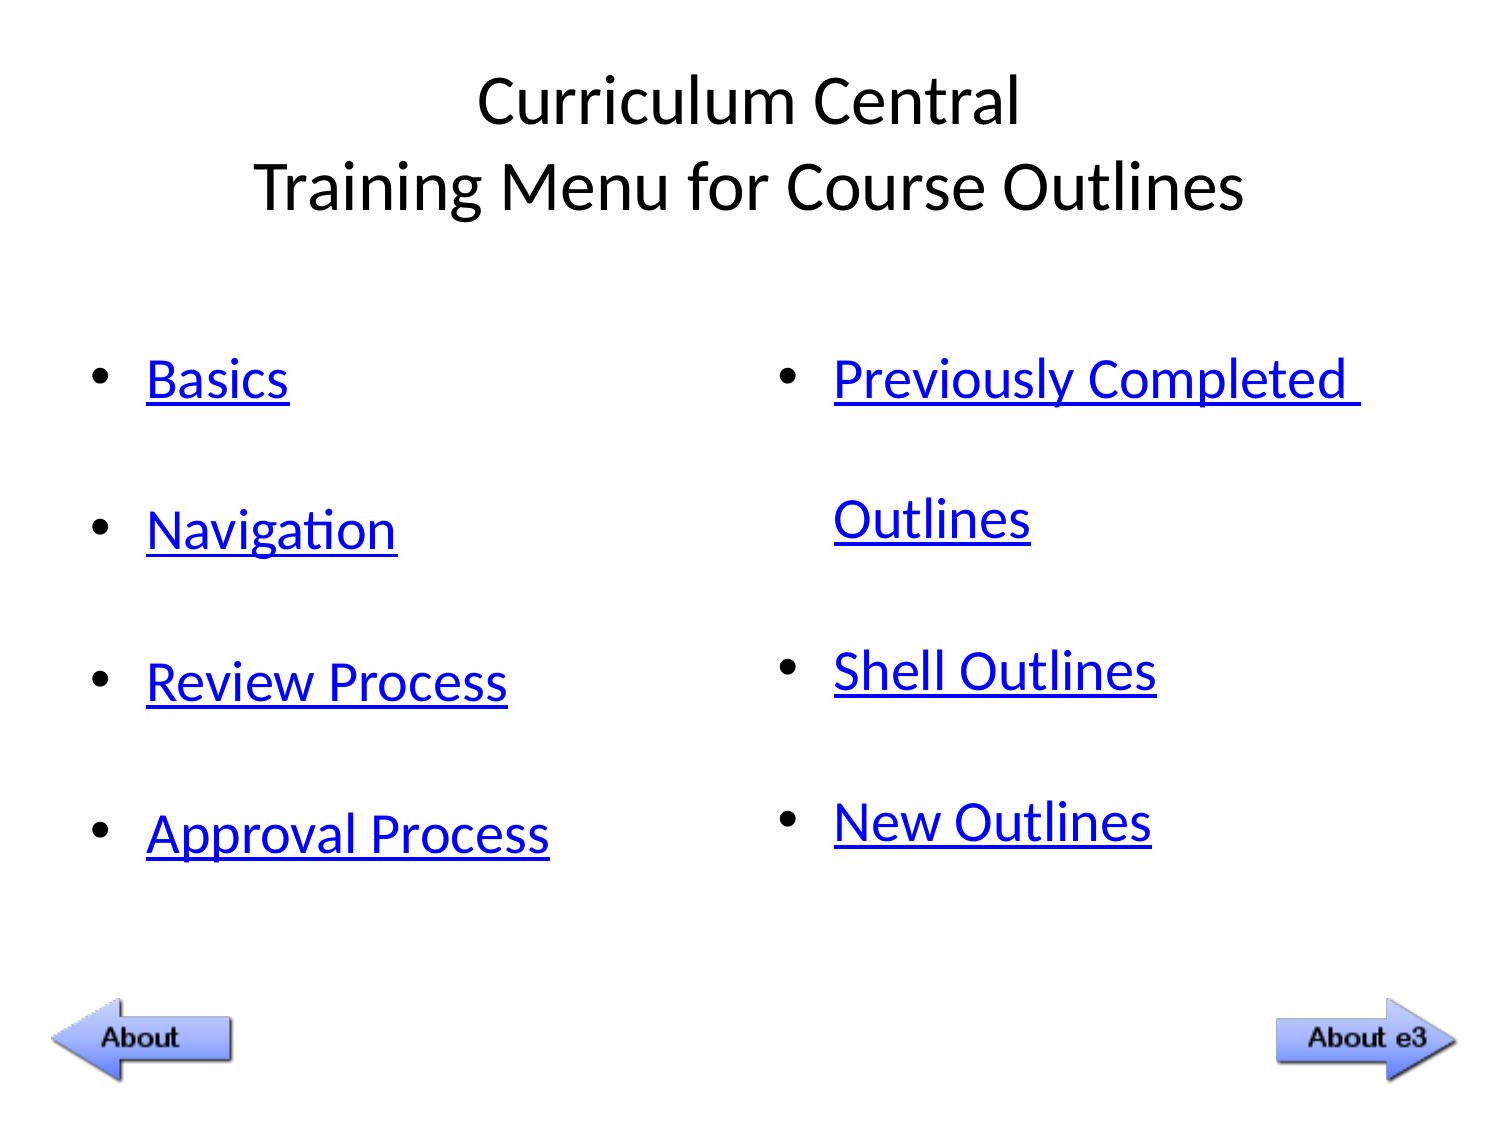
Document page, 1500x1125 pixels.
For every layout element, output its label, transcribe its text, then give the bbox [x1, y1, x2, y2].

picture [1274, 997, 1463, 1088]
title Curriculum Central Training Menu for Course Outlines [75, 45, 1425, 233]
list Basics Navigation Review Process Approval Process [75, 262, 738, 1005]
picture [49, 997, 238, 1088]
list Previously Completed Outlines Shell Outlines New Outlines [762, 262, 1425, 1005]
